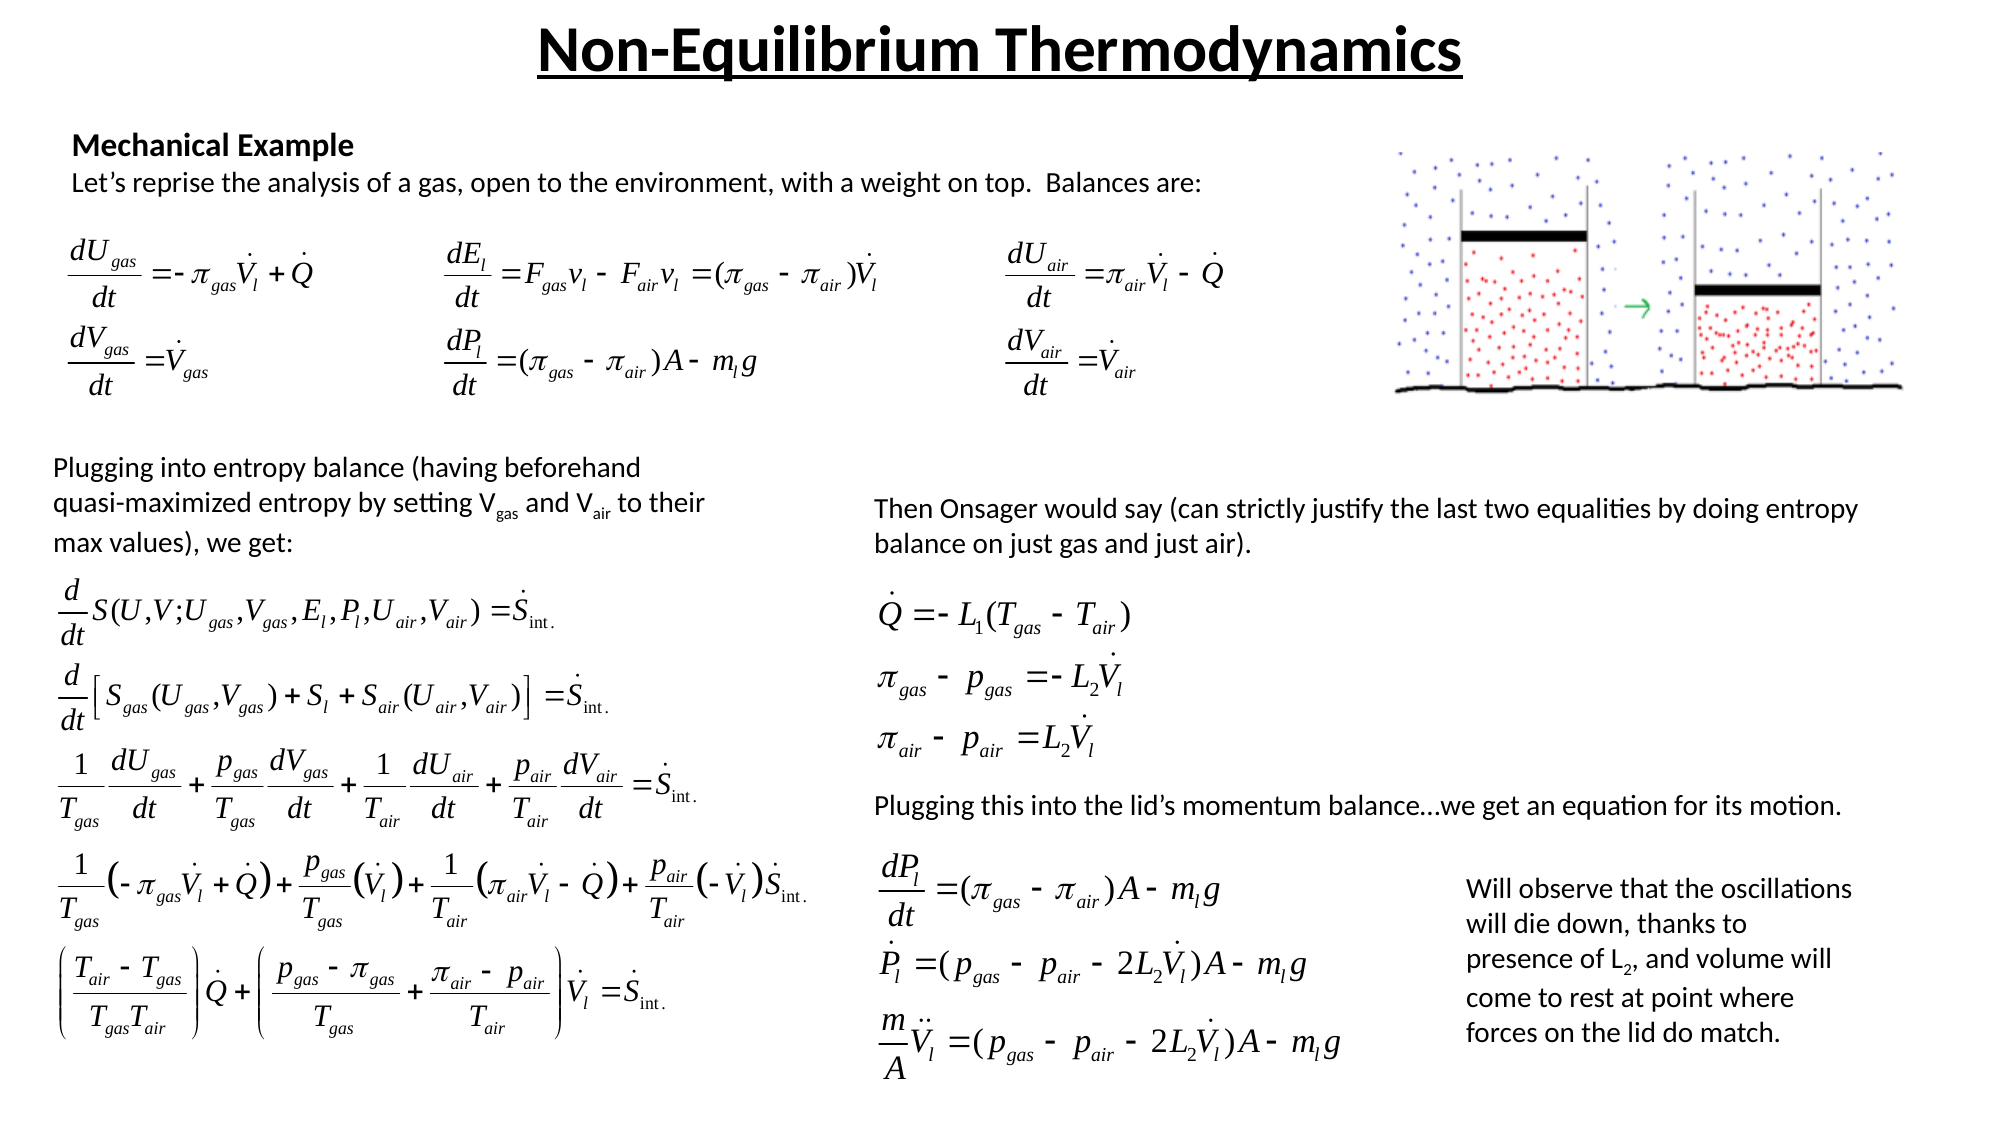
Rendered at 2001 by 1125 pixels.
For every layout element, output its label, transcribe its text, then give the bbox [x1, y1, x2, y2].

text_box Non-Equilibrium Thermodynamics [519, 6, 1481, 93]
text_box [873, 586, 1138, 765]
text_box Plugging this into the lid’s momentum balance…we get an equation for its motion. [859, 779, 1909, 830]
text_box Then Onsager would say (can strictly justify the last two equalities by doing entropy balance on just gas and just air). [859, 482, 1909, 567]
text_box Will observe that the oscillations will die down, thanks to presence of L2, and volume will come to rest at point where forces on the lid do match. [1451, 861, 1875, 1056]
picture [1366, 140, 1924, 402]
text_box Plugging into entropy balance (having beforehand quasi-maximized entropy by setting Vgas and Vair to their max values), we get: [38, 440, 723, 566]
text_box Mechanical Example Let’s reprise the analysis of a gas, open to the environment, with a weight on top. Balances are: [56, 115, 1326, 206]
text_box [873, 843, 1350, 1086]
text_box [53, 570, 815, 1047]
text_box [62, 230, 1230, 401]
